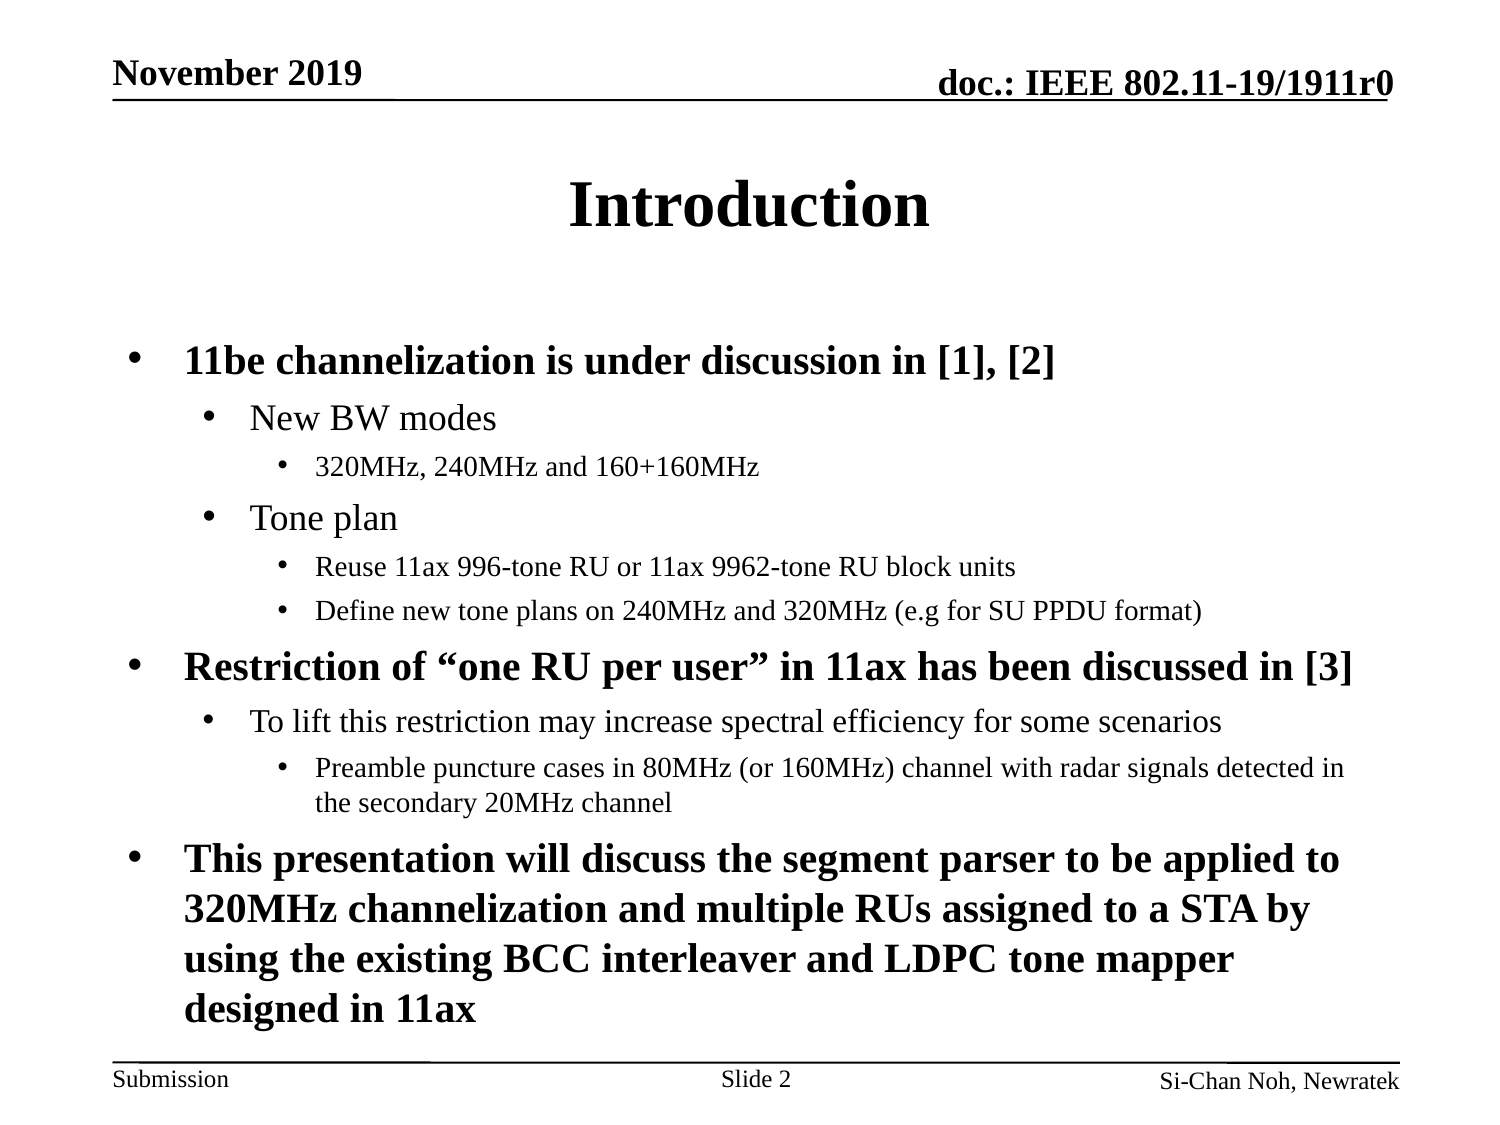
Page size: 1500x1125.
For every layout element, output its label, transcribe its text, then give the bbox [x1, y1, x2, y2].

footer Yujin Noh, Newracom [878, 1062, 1402, 1092]
title Introduction [112, 112, 1388, 288]
slide_number Slide 2 [712, 1061, 800, 1123]
